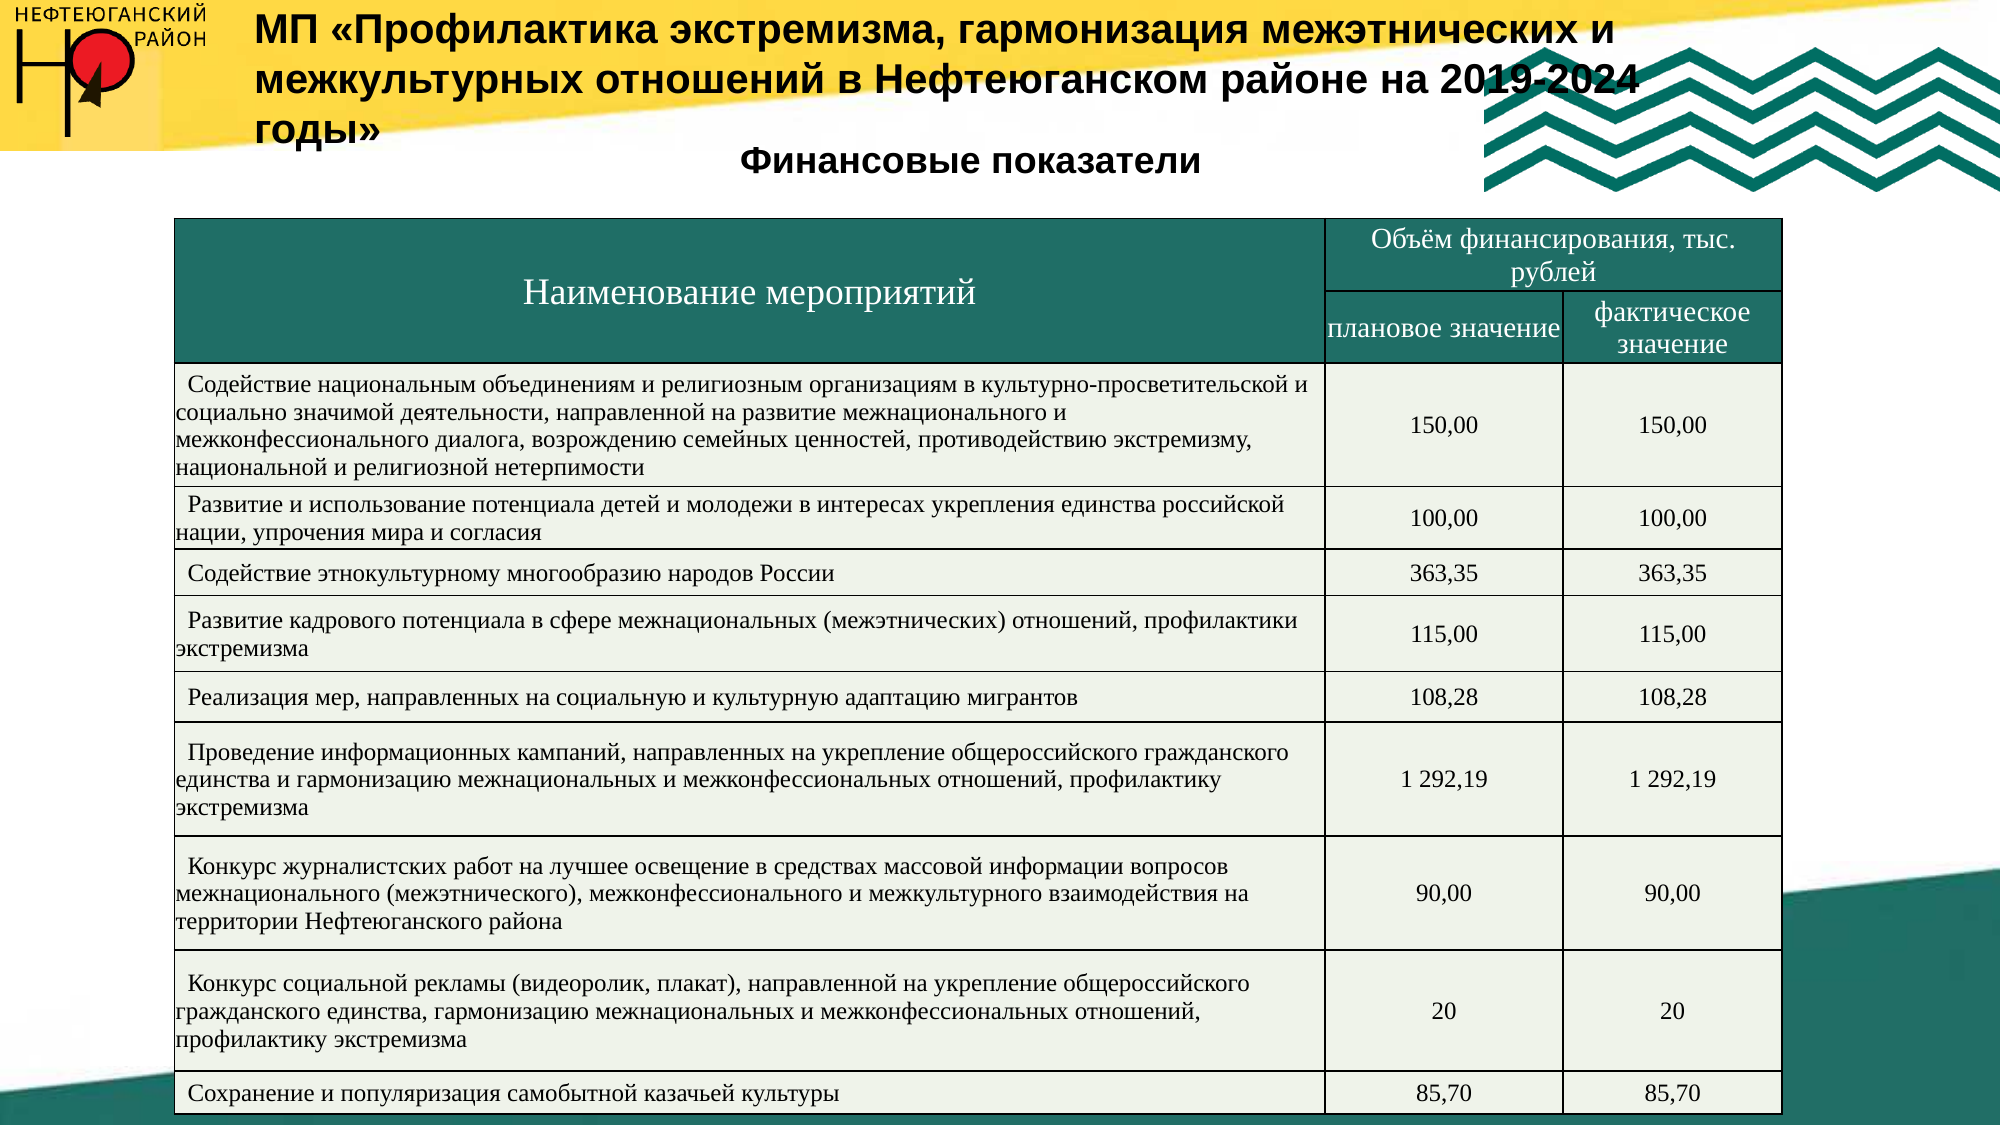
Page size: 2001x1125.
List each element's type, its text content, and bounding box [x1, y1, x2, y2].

table_cell Реализация мер, направленных на социальную и культурную адаптацию мигрантов [175, 672, 1324, 721]
table_cell Развитие и использование потенциала детей и молодежи в интересах укрепления единства российской нации, упрочения мира и согласия [175, 487, 1324, 548]
table_cell 363,35 [1564, 550, 1781, 595]
table_cell 100,00 [1564, 487, 1781, 548]
table_cell Развитие кадрового потенциала в сфере межнациональных (межэтнических) отношений, профилактики экстремизма [175, 596, 1324, 671]
picture [0, 0, 2000, 192]
table_cell Содействие национальным объединениям и религиозным организациям в культурно-просветительской и социально значимой деятельности, направленной на развитие межнационального и межконфессионального диалога, возрождению семейных ценностей, противодействию экстремизму, национальной и религиозной нетерпимости [175, 364, 1324, 486]
table_cell 100,00 [1326, 487, 1562, 548]
table_cell Содействие этнокультурному многообразию народов России [175, 550, 1324, 595]
table_cell 150,00 [1564, 364, 1781, 486]
table_header Объём финансирования, тыс. рублей [1326, 219, 1781, 290]
table_cell фактическое значение [1564, 292, 1781, 362]
table_cell 115,00 [1564, 596, 1781, 671]
table_header Наименование мероприятий [175, 219, 1324, 362]
table_cell 363,35 [1326, 550, 1562, 595]
table_cell 115,00 [1326, 596, 1562, 671]
table_cell 150,00 [1326, 364, 1562, 486]
text_box Финансовые показатели [687, 163, 1255, 189]
table_cell плановое значение [1326, 292, 1562, 362]
table_cell 108,28 [1564, 672, 1781, 721]
table_cell 108,28 [1326, 672, 1562, 721]
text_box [0, 727, 2000, 1125]
